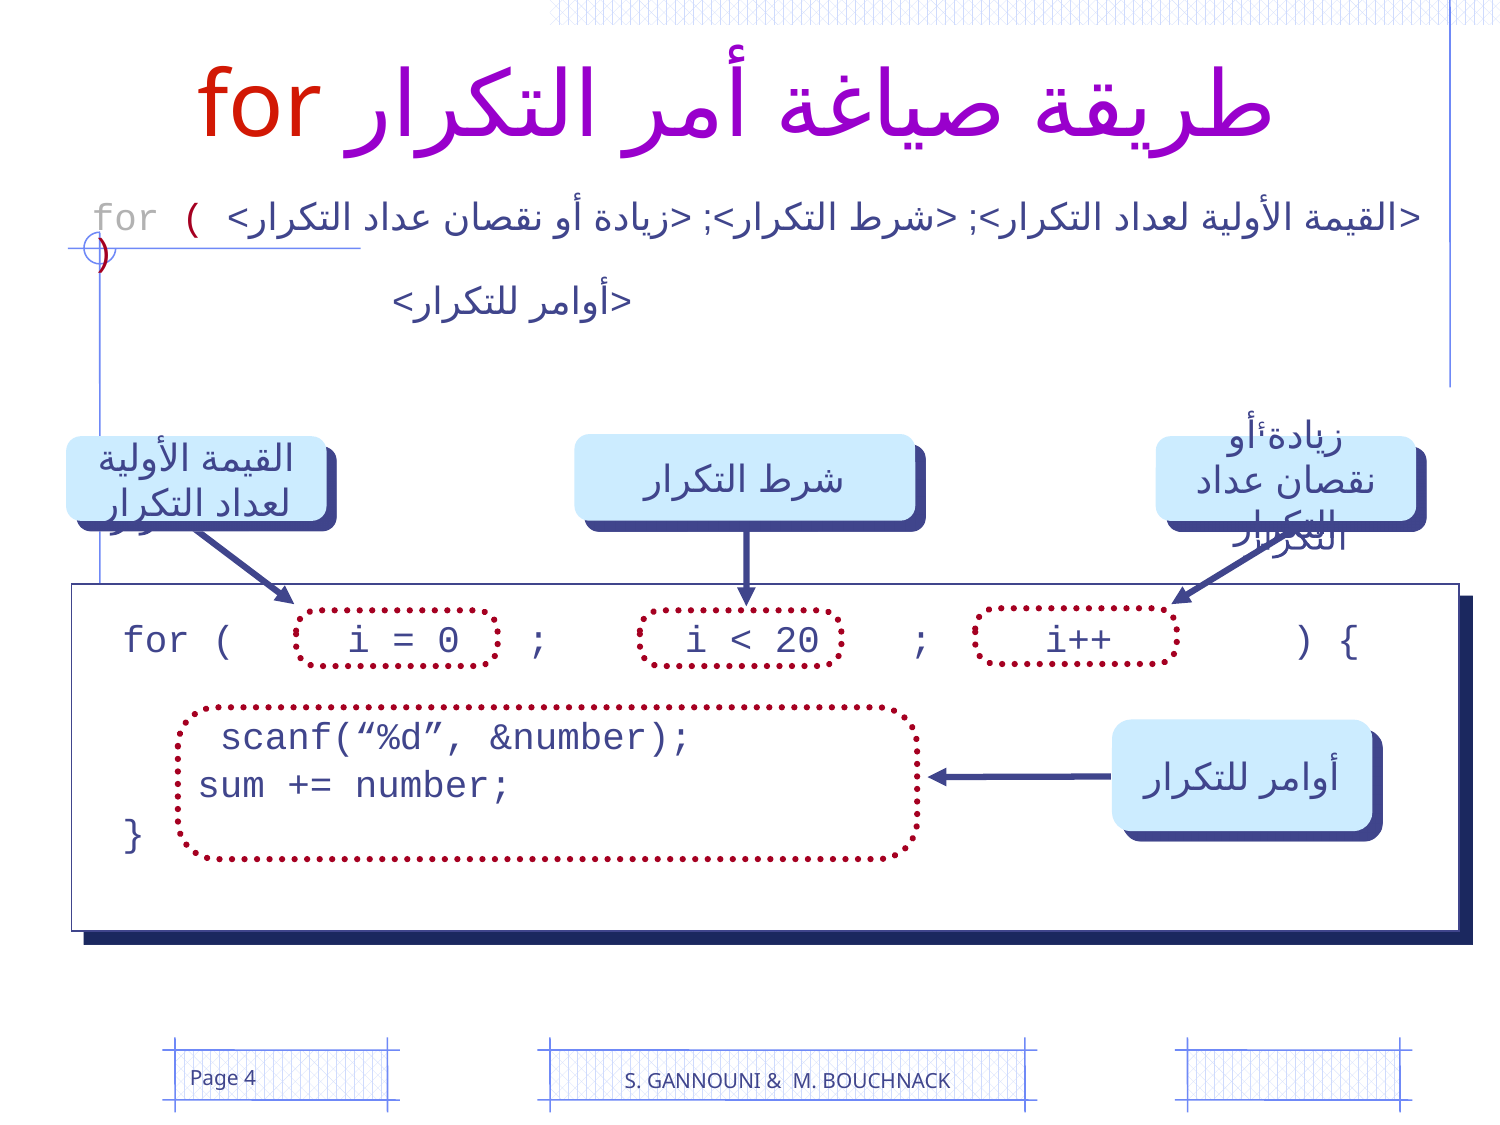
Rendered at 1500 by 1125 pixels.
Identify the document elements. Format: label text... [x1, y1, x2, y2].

slide_number Page 4 [174, 1024, 488, 1101]
footer S. GANNOUNI & M. BOUCHNACK [549, 1024, 1026, 1101]
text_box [574, 434, 915, 607]
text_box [927, 720, 1372, 831]
text_box for ( <القيمة الأولية لعداد التكرار>; <شرط التكرار>; <زيادة أو نقصان عداد التكرار> ) <أوامر للتكرار> [77, 193, 1468, 329]
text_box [66, 436, 326, 605]
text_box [71, 583, 1460, 932]
title طريقة صياغة أمر التكرار for [99, 24, 1376, 163]
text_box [1156, 436, 1416, 605]
